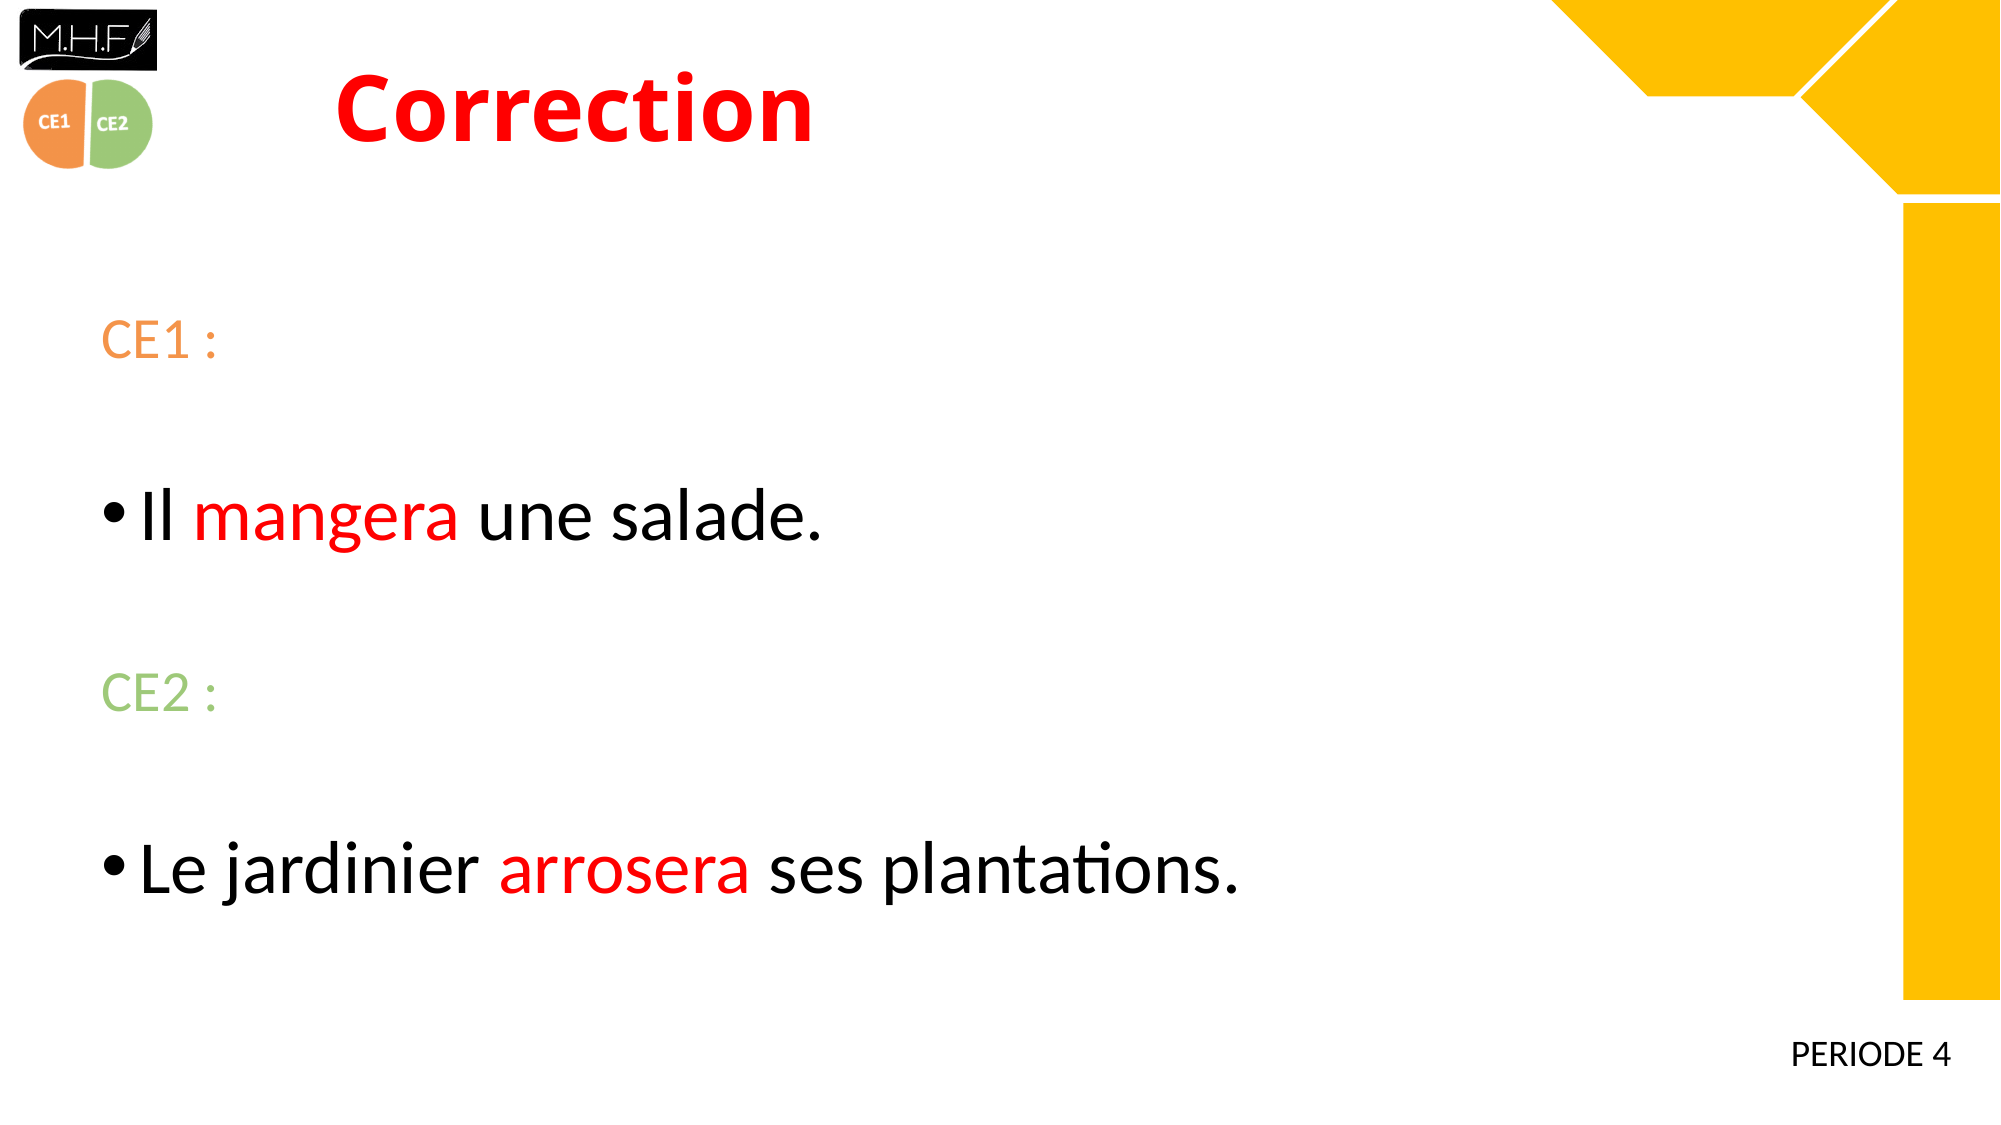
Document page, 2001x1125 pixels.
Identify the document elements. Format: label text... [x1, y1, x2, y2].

list CE1 : Il mangera une salade. CE2 : Le jardinier arrosera ses plantations. [86, 300, 1853, 1015]
text_box [1902, 202, 2000, 1001]
text_box [1549, 0, 1892, 98]
text_box PERIODE 4 [1362, 1021, 1967, 1125]
title Correction [318, 3, 1865, 221]
picture [1, 7, 177, 207]
text_box [1799, 0, 2000, 196]
